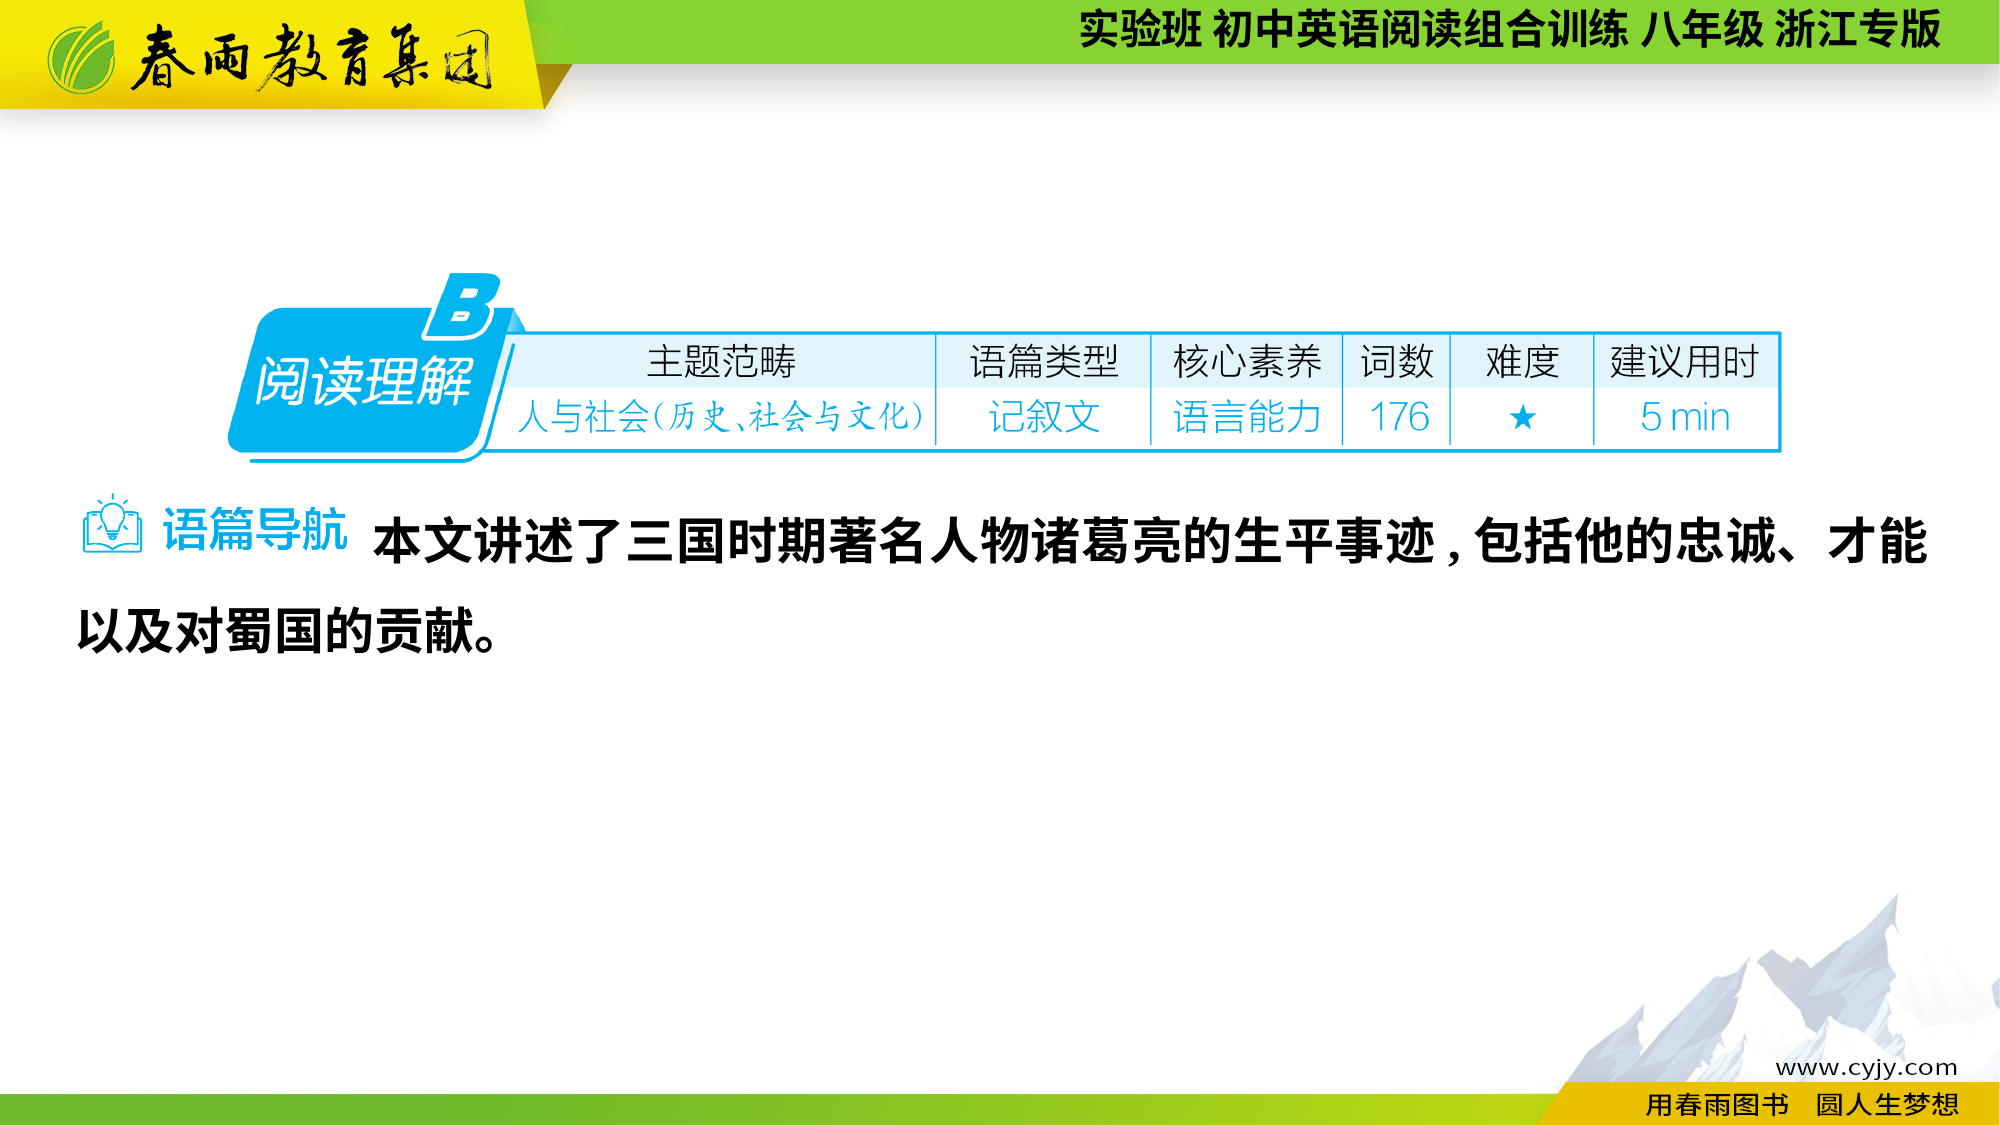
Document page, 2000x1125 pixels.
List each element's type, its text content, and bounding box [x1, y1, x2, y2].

picture [0, 0, 2000, 1125]
list 本文讲述了三国时期著名人物诸葛亮的生平事迹,包括他的忠诚、才能以及对蜀国的贡献。 [59, 471, 1944, 657]
